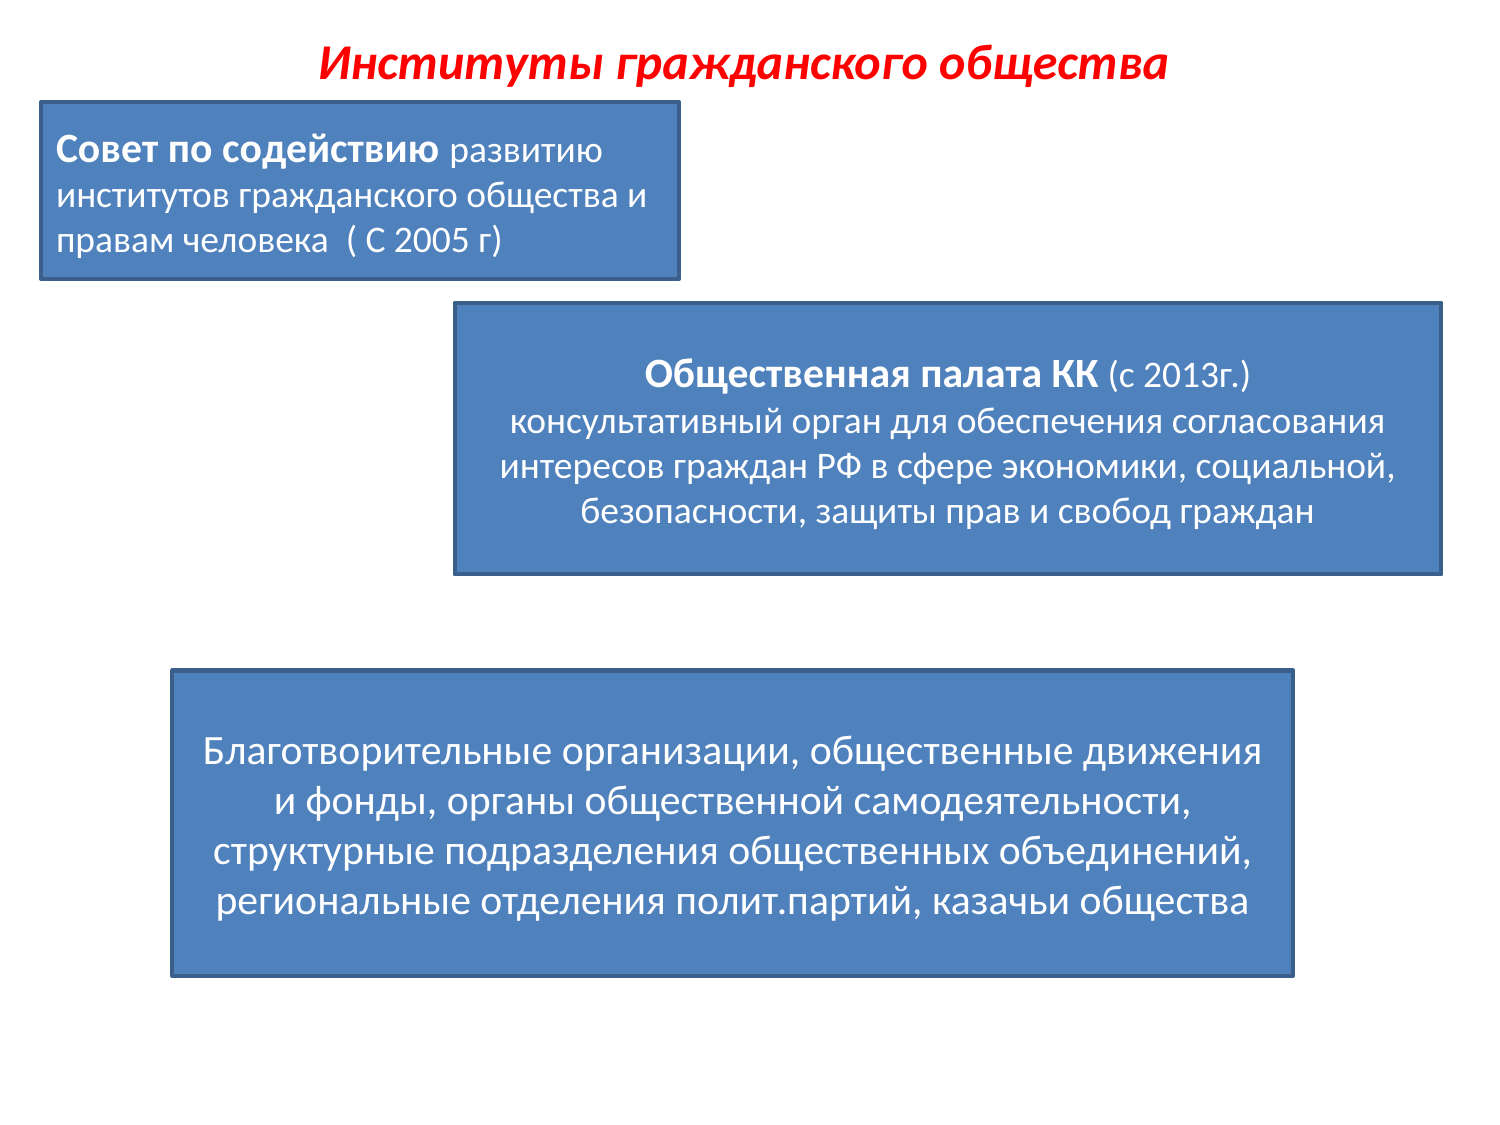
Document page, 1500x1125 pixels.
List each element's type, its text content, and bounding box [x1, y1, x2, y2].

text_box Благотворительные организации, общественные движения и фонды, органы общественной самодеятельности, структурные подразделения общественных объединений, региональные отделения полит.партий, казачьи общества [170, 668, 1295, 978]
text_box Совет по содействию развитию институтов гражданского общества и правам человека ( С 2005 г) [39, 100, 681, 281]
text_box Общественная палата КК (с 2013г.) консультативный орган для обеспечения согласования интересов граждан РФ в сфере экономики, социальной, безопасности, защиты прав и свобод граждан [453, 301, 1443, 576]
title Институты гражданского общества [69, 19, 1418, 100]
